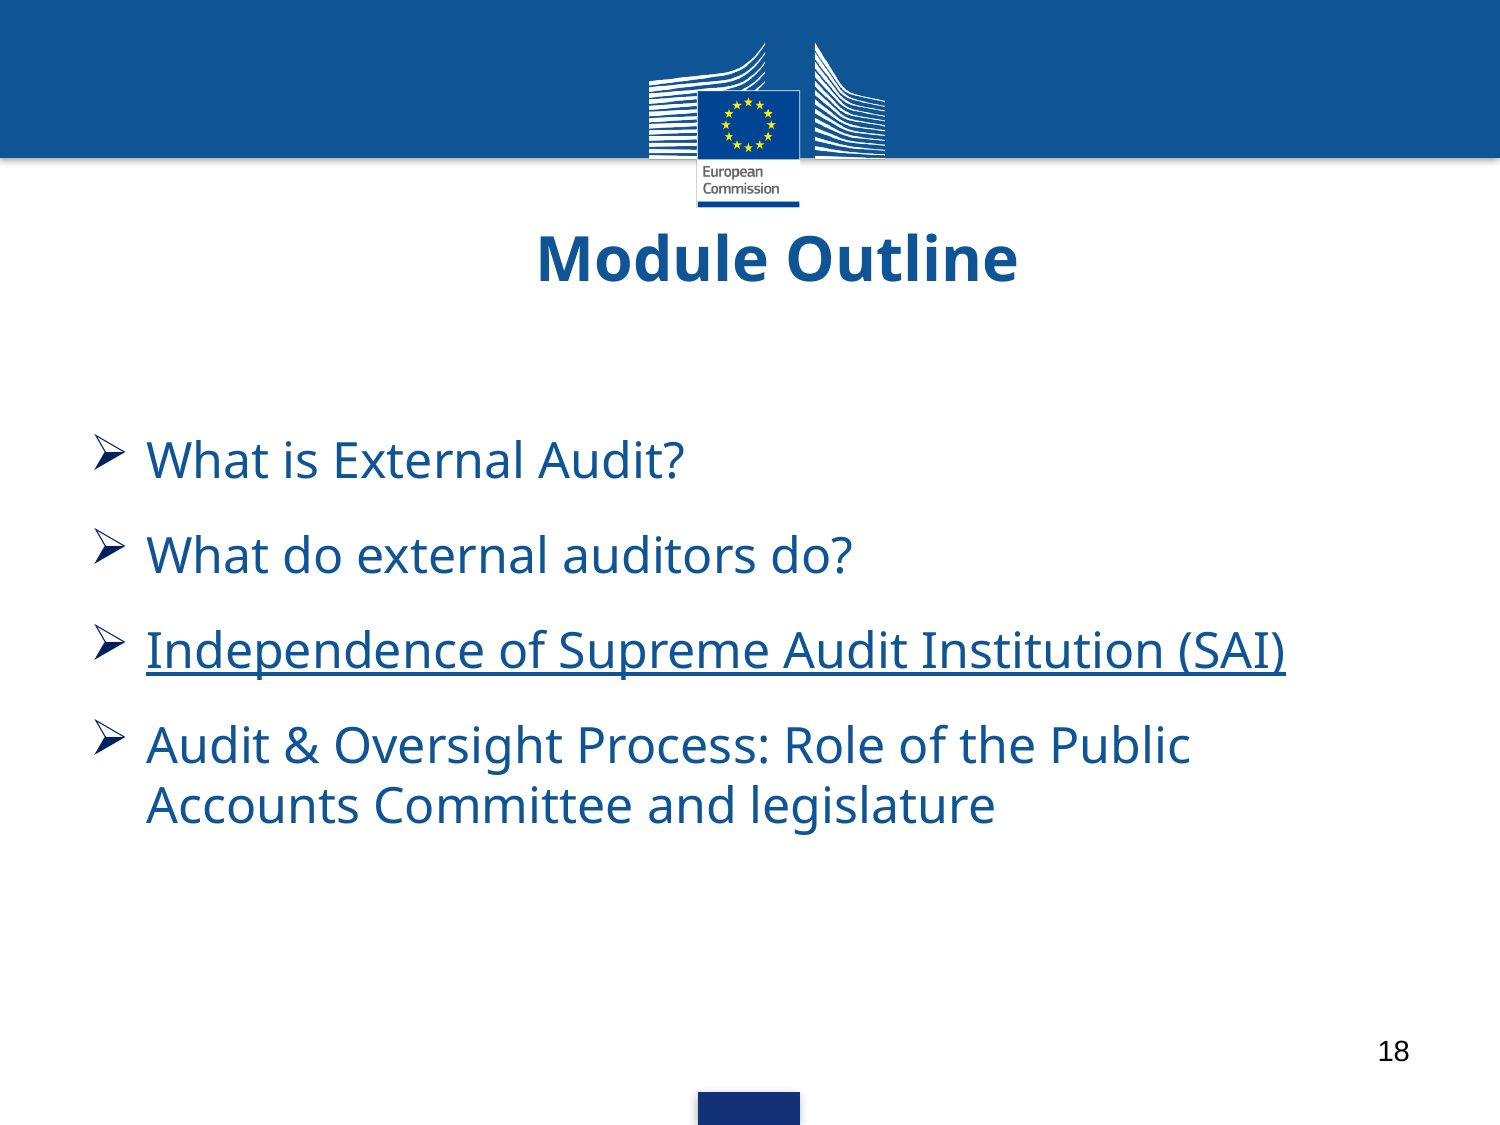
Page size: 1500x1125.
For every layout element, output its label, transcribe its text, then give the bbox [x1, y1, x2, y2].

list What is External Audit? What do external auditors do? Independence of Supreme Audit Institution (SAI) Audit & Oversight Process: Role of the Public Accounts Committee and legislature [74, 420, 1426, 906]
slide_number 18 [1074, 1024, 1426, 1103]
title Module Outline [0, 197, 1499, 315]
picture [649, 42, 885, 197]
